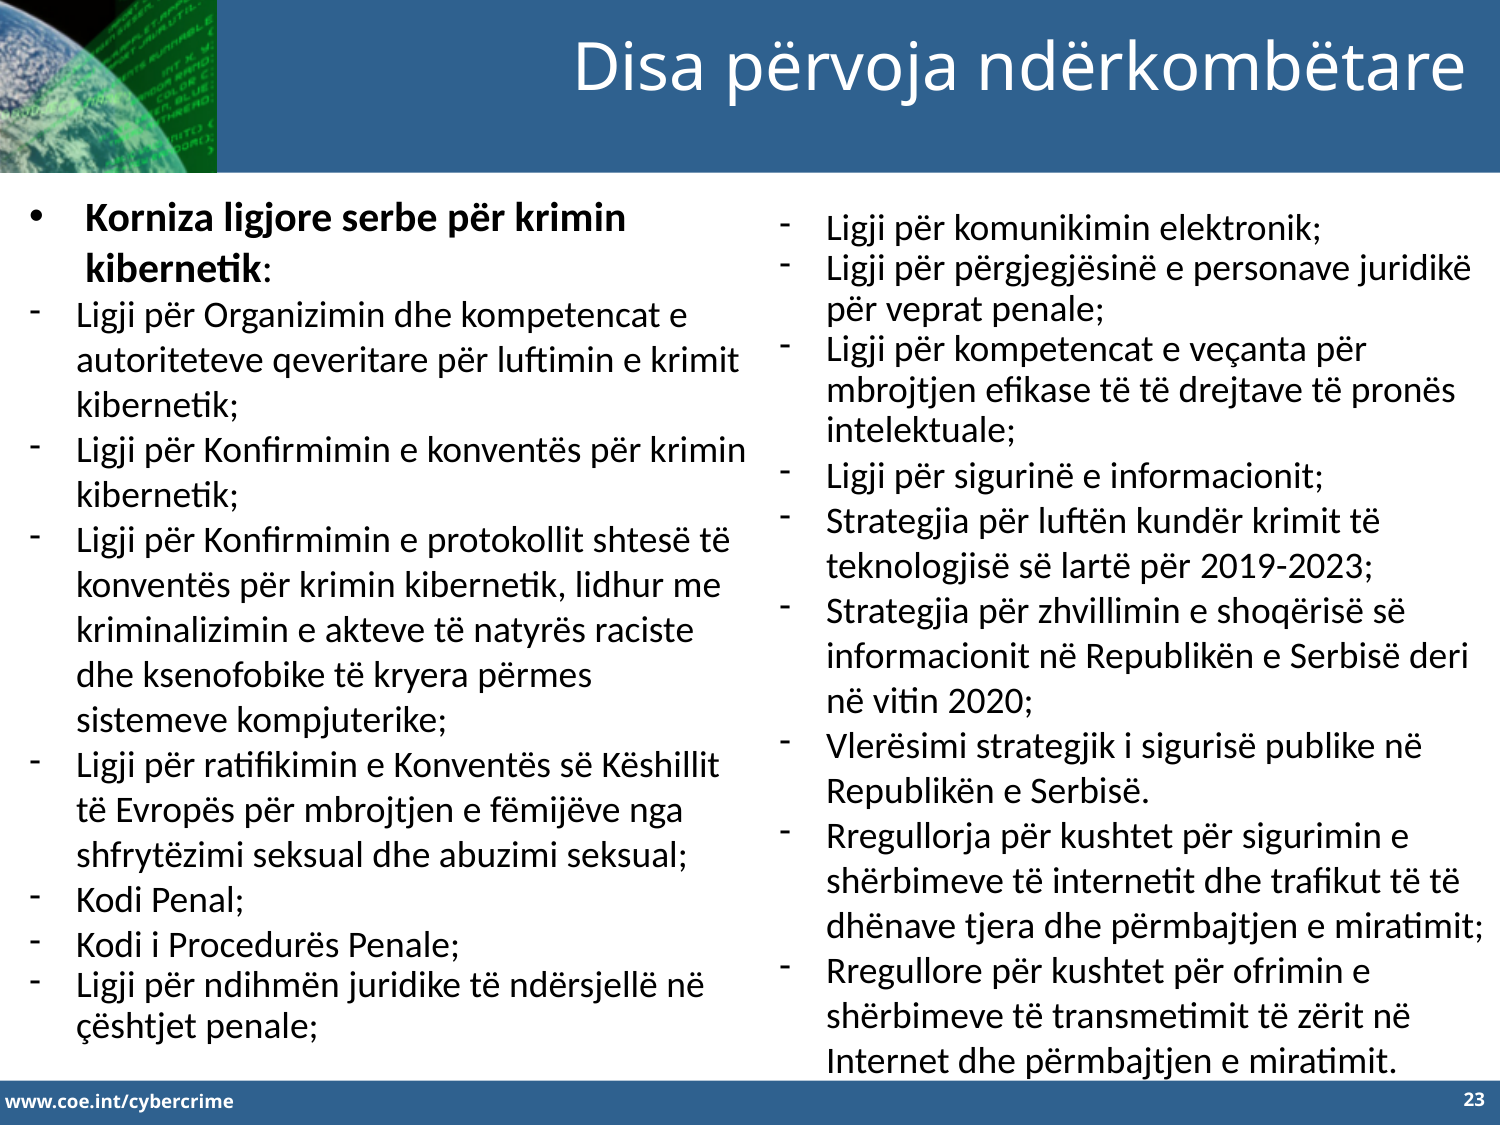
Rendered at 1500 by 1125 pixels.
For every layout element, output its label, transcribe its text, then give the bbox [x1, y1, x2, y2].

text_box Disa përvoja ndërkombëtare [351, 13, 1500, 166]
text_box Korniza ligjore serbe për krimin kibernetik: Ligji për Organizimin dhe kompetencat e autoriteteve qeveritare për luftimin e krimit kibernetik; Ligji për Konfirmimin e konventës për krimin kibernetik; Ligji për Konfirmimin e protokollit shtesë të konventës për krimin kibernetik, lidhur me kriminalizimin e akteve të natyrës raciste dhe ksenofobike të kryera përmes sistemeve kompjuterike; Ligji për ratifikimin e Konventës së Këshillit të Evropës për mbrojtjen e fëmijëve nga shfrytëzimi seksual dhe abuzimi seksual; Kodi Penal; Kodi i Procedurës Penale; Ligji për ndihmën juridike të ndërsjellë në çështjet penale; [14, 182, 765, 1054]
slide_number 23 [1149, 1079, 1500, 1125]
picture [0, 1, 217, 173]
text_box Ligji për komunikimin elektronik; Ligji për përgjegjësinë e personave juridikë për veprat penale; Ligji për kompetencat e veçanta për mbrojtjen efikase të të drejtave të pronës intelektuale; Ligji për sigurinë e informacionit; Strategjia për luftën kundër krimit të teknologjisë së lartë për 2019-2023; Strategjia për zhvillimin e shoqërisë së informacionit në Republikën e Serbisë deri në vitin 2020; Vlerësimi strategjik i sigurisë publike në Republikën e Serbisë. Rregullorja për kushtet për sigurimin e shërbimeve të internetit dhe trafikut të të dhënave tjera dhe përmbajtjen e miratimit; Rregullore për kushtet për ofrimin e shërbimeve të transmetimit të zërit në Internet dhe përmbajtjen e miratimit. [764, 200, 1500, 1088]
